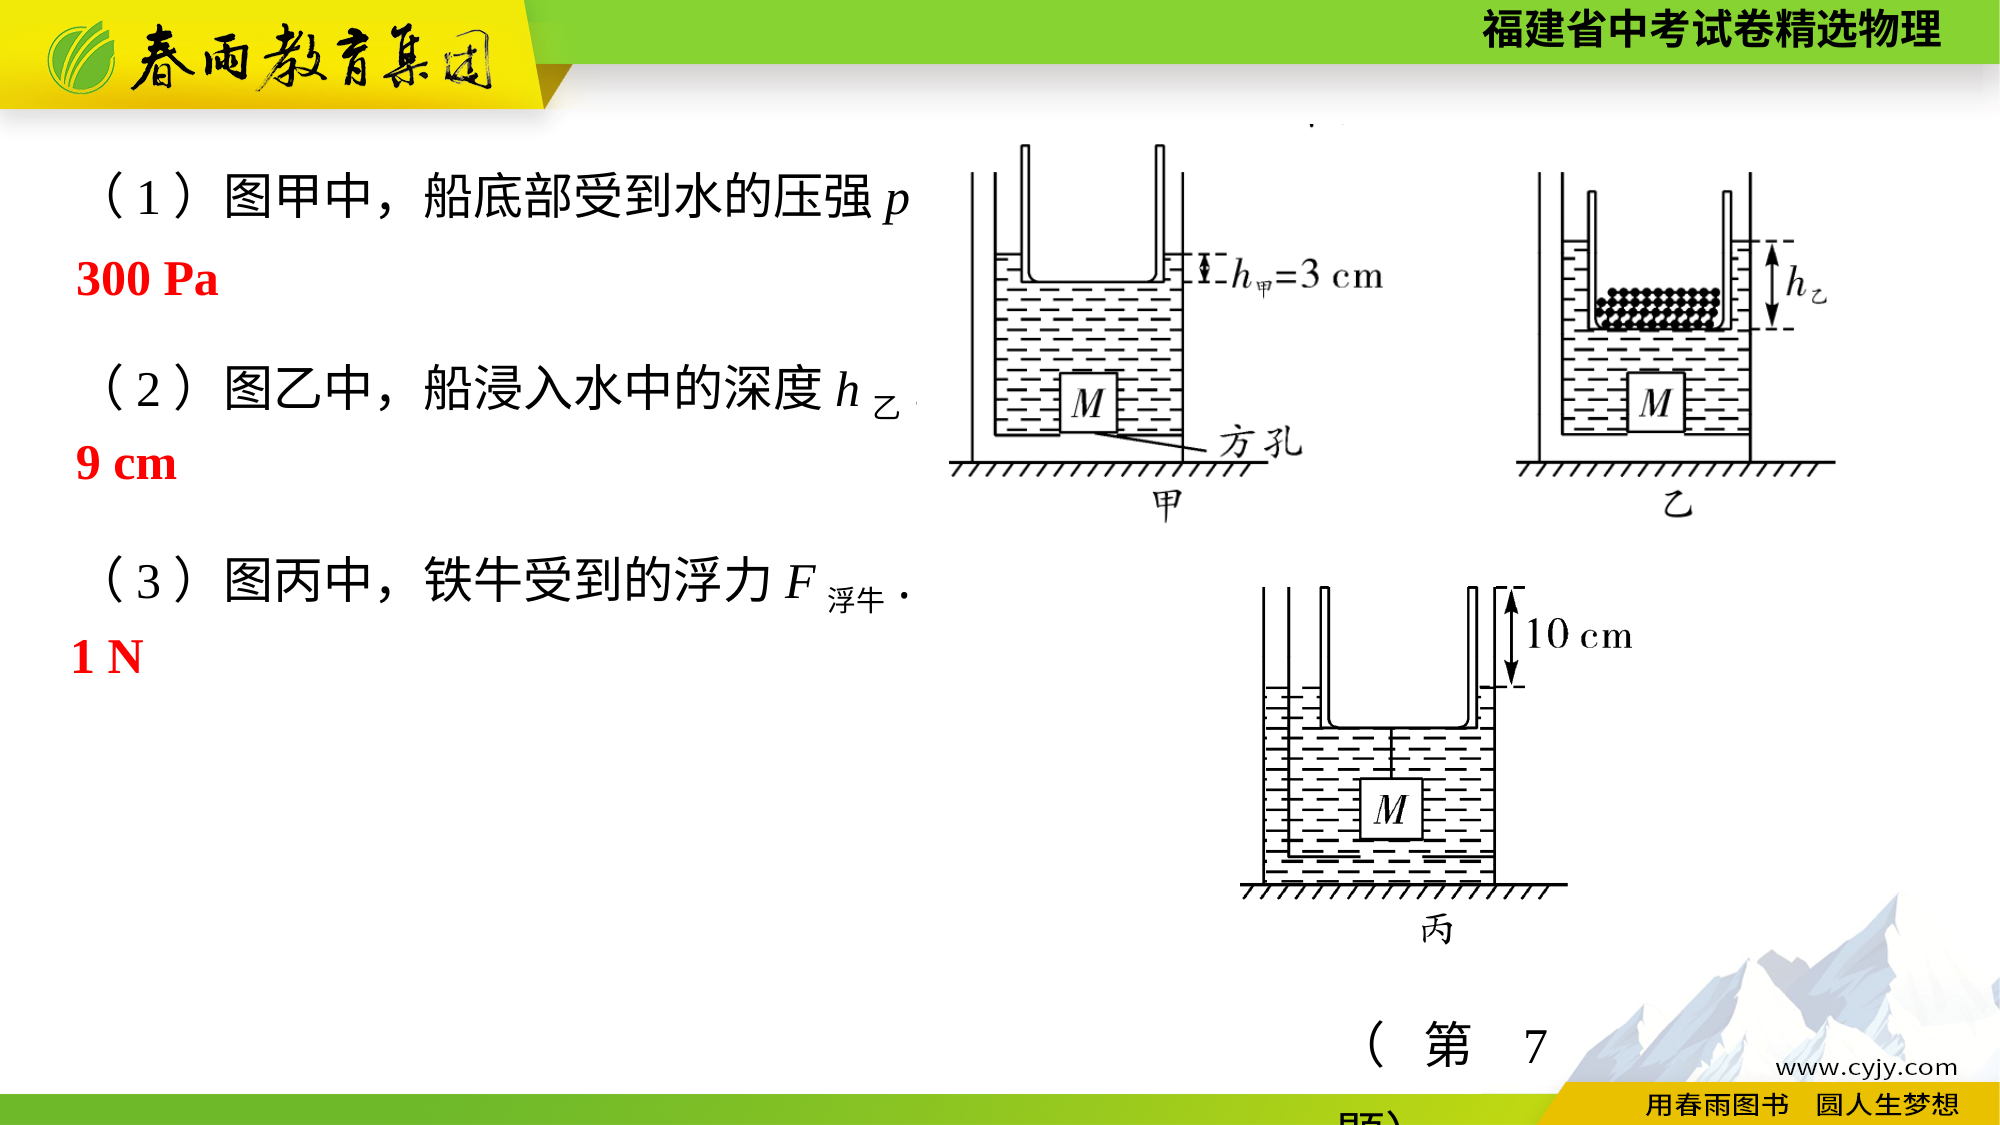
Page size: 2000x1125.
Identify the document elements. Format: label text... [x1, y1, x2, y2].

text_box 9 cm [61, 392, 193, 498]
list （1）图甲中，船底部受到水的压强p甲. （2）图乙中，船浸入水中的深度h乙. （3）图丙中，铁牛受到的浮力F浮牛. [59, 122, 1944, 683]
text_box 300 Pa [61, 208, 235, 313]
text_box （第7题） [1320, 975, 1575, 1081]
text_box 1 N [55, 586, 159, 691]
picture [0, 0, 2000, 1125]
